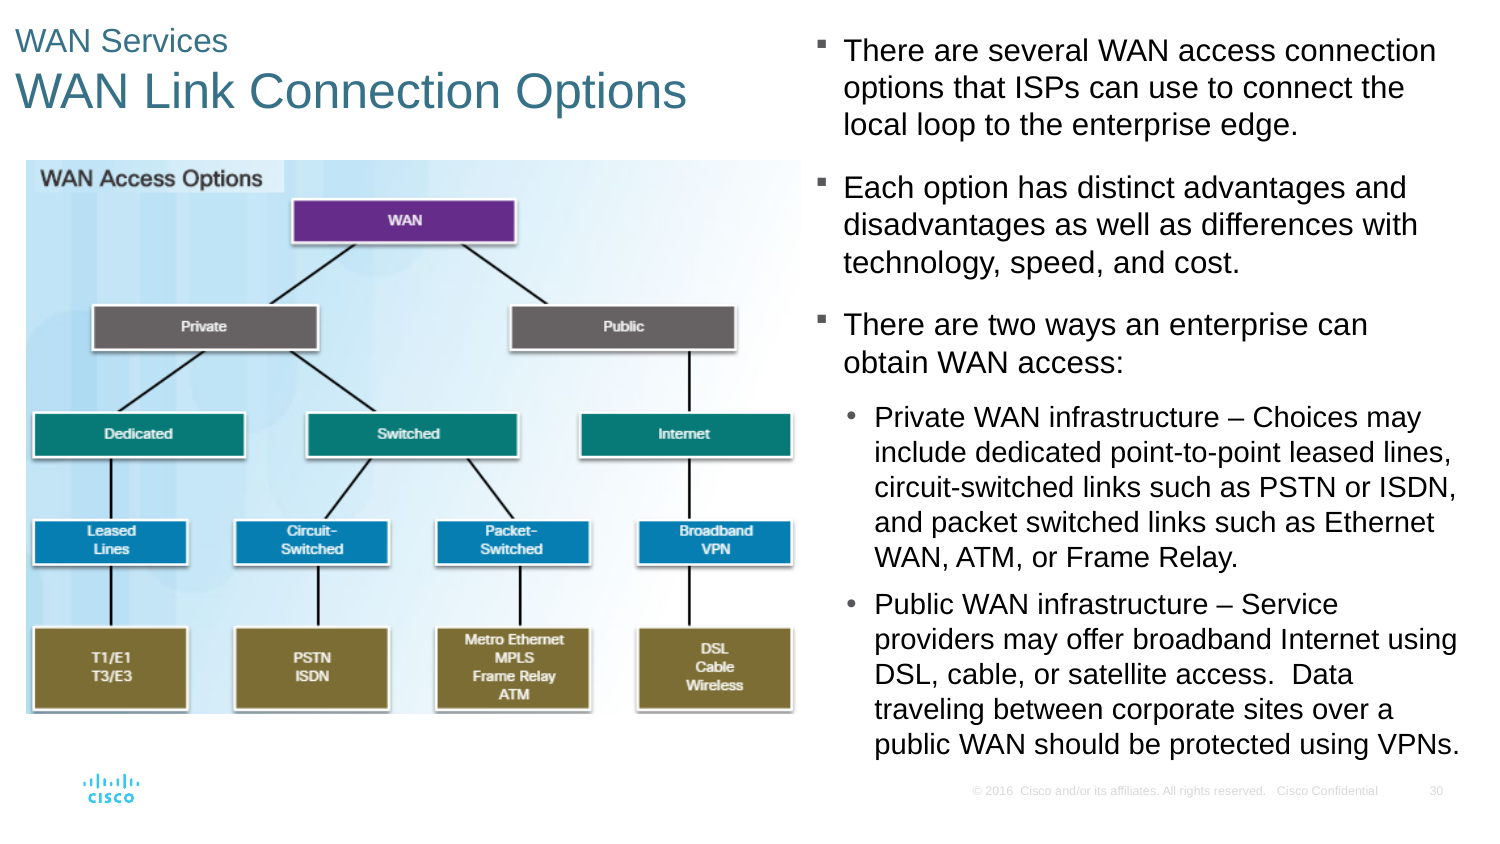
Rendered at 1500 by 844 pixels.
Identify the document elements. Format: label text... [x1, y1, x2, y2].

picture [26, 159, 801, 715]
title WAN Services WAN Link Connection Options [0, 6, 847, 131]
list There are several WAN access connection options that ISPs can use to connect the local loop to the enterprise edge. Each option has distinct advantages and disadvantages as well as differences with technology, speed, and cost. There are two ways an enterprise can obtain WAN access: Private WAN infrastructure – Choices may include dedicated point-to-point leased lines, circuit-switched links such as PSTN or ISDN, and packet switched links such as Ethernet WAN, ATM, or Frame Relay. Public WAN infrastructure – Service providers may offer broadband Internet using DSL, cable, or satellite access. Data traveling between corporate sites over a public WAN should be protected using VPNs. [800, 22, 1492, 777]
